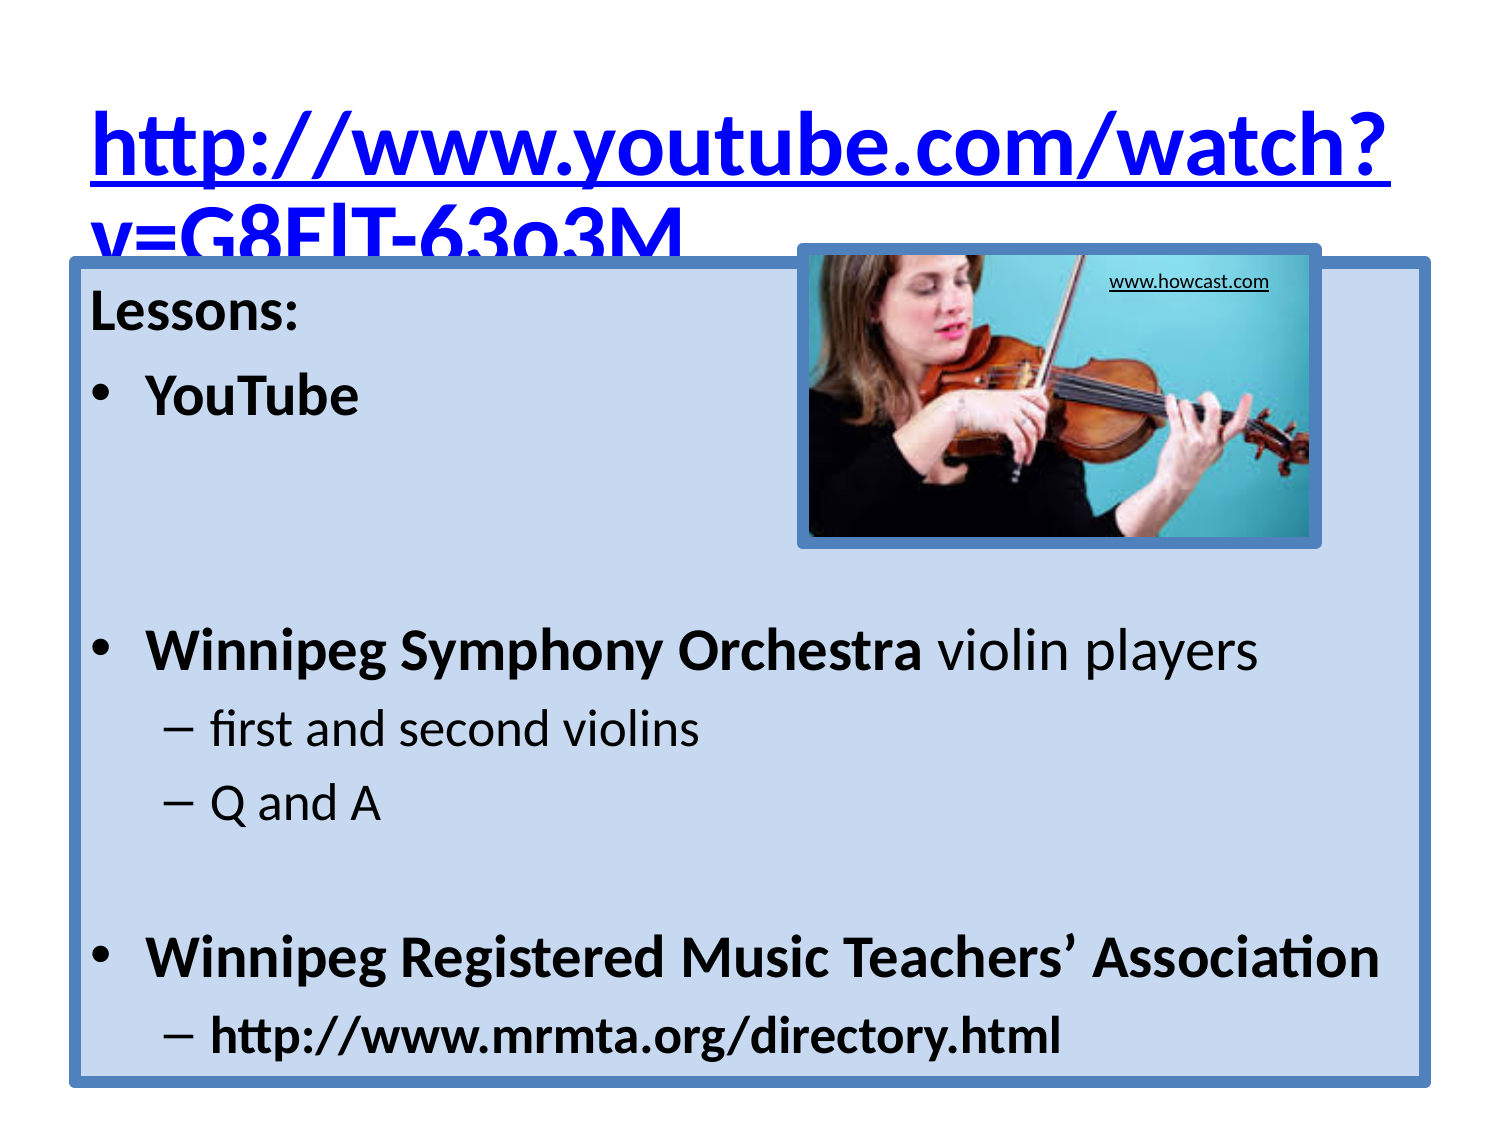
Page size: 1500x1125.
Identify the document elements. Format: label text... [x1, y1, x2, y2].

title http://www.youtube.com/watch?v=G8ElT-63o3M [75, 45, 1425, 233]
list Lessons: YouTube Winnipeg Symphony Orchestra violin players first and second violins Q and A Winnipeg Registered Music Teachers’ Association http://www.mrmta.org/directory.html [75, 262, 1425, 1083]
picture [808, 255, 1310, 537]
